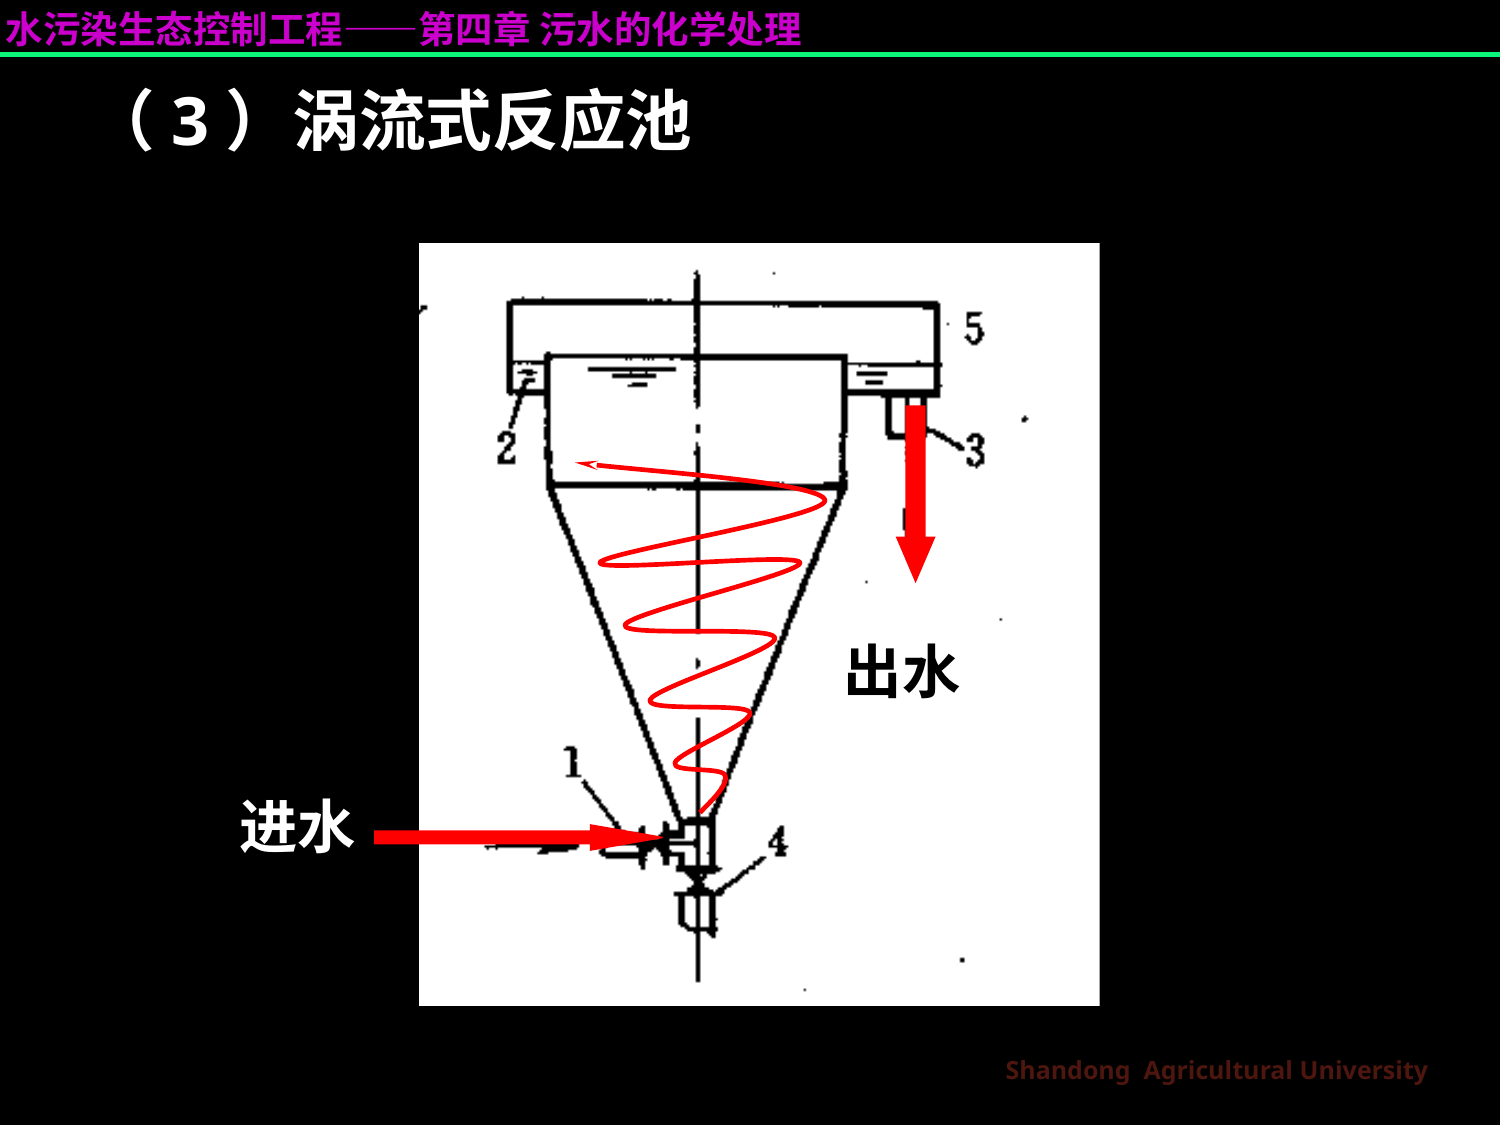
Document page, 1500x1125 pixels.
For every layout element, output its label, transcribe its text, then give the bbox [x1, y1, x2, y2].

text_box 进水 [224, 782, 375, 868]
title （3）涡流式反应池 [73, 54, 1427, 184]
text_box [375, 831, 413, 844]
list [418, 243, 1101, 1007]
